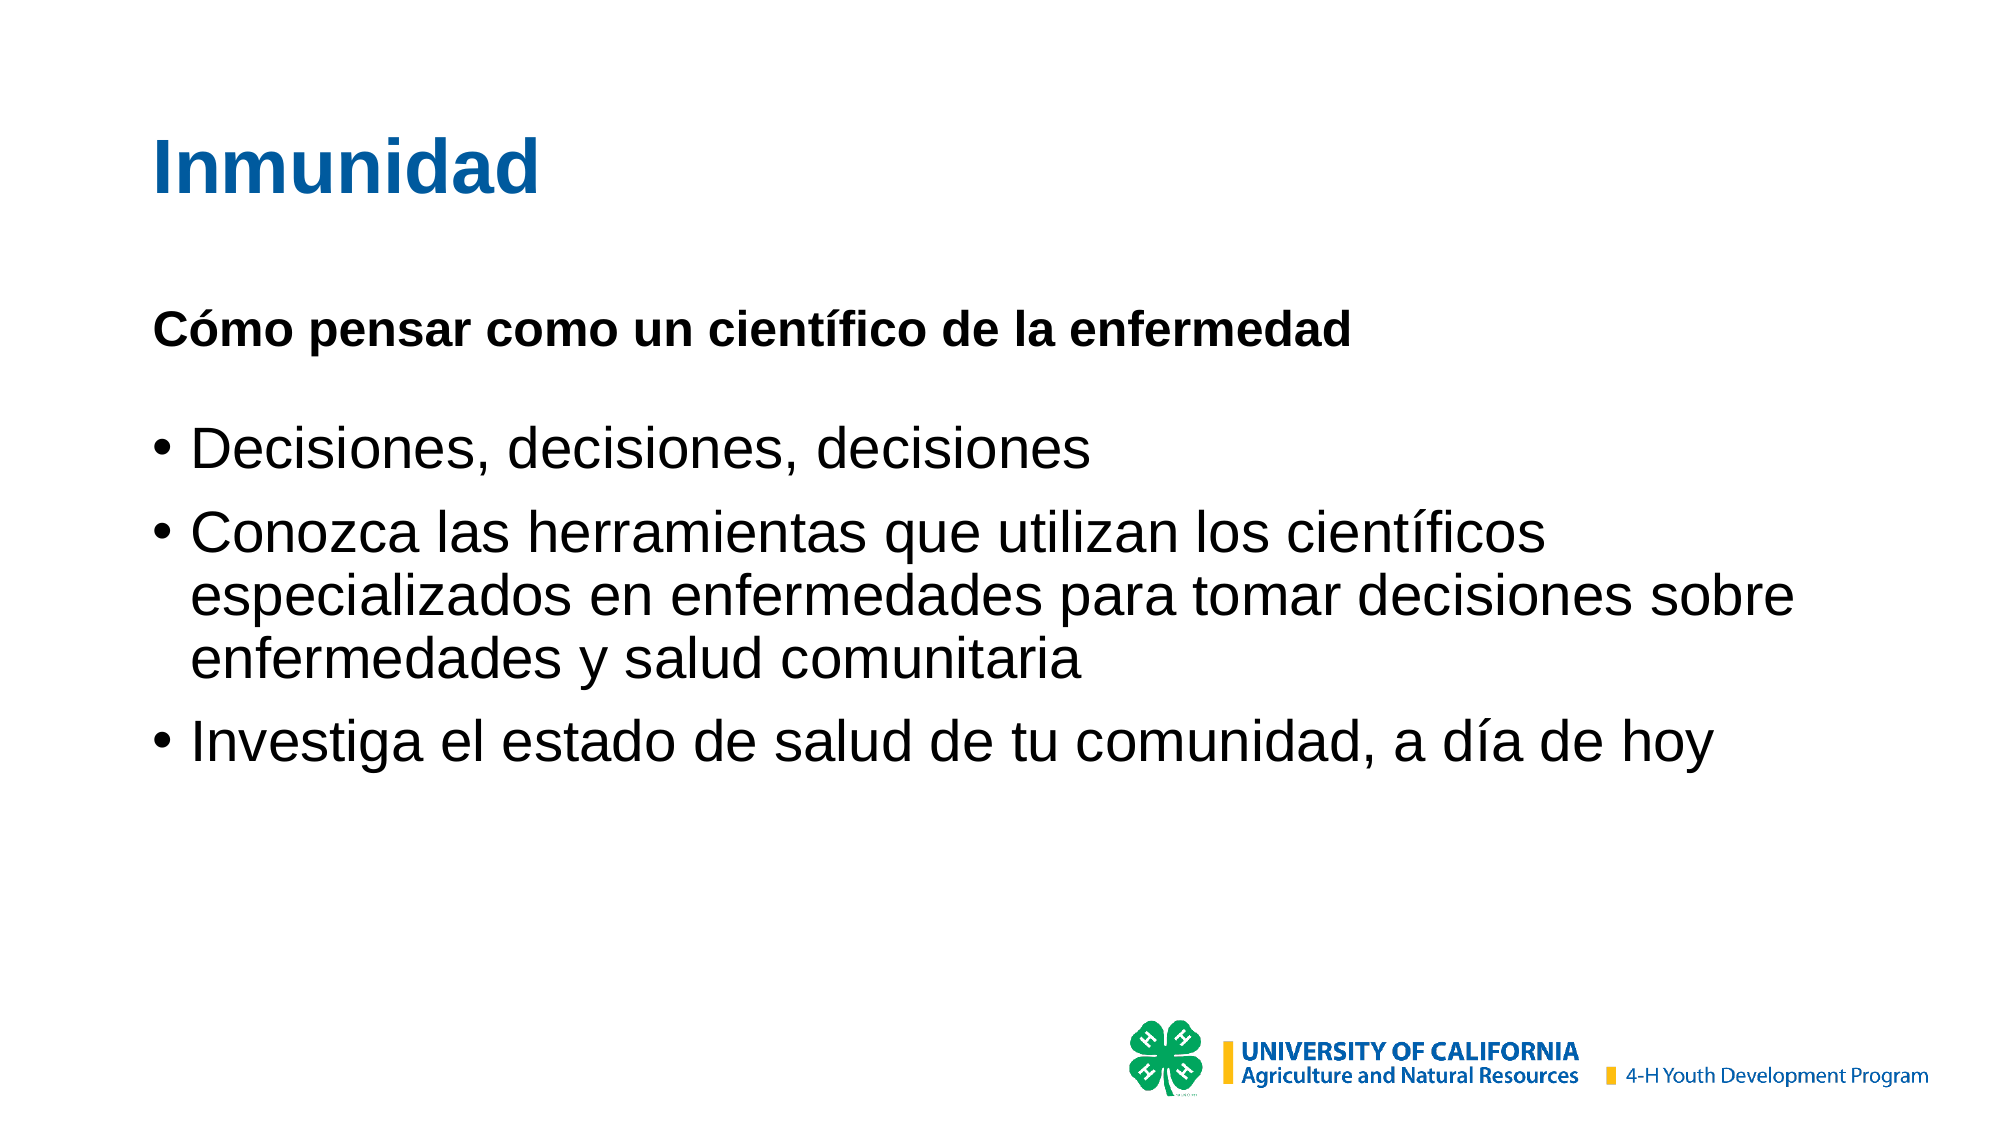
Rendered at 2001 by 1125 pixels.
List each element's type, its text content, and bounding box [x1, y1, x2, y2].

title Inmunidad [137, 59, 1863, 275]
picture [1125, 1014, 1935, 1100]
list Cómo pensar como un científico de la enfermedad [137, 275, 1863, 366]
list Decisiones, decisiones, decisiones Conozca las herramientas que utilizan los científicos especializados en enfermedades para tomar decisiones sobre enfermedades y salud comunitaria Investiga el estado de salud de tu comunidad, a día de hoy [137, 410, 1863, 1016]
